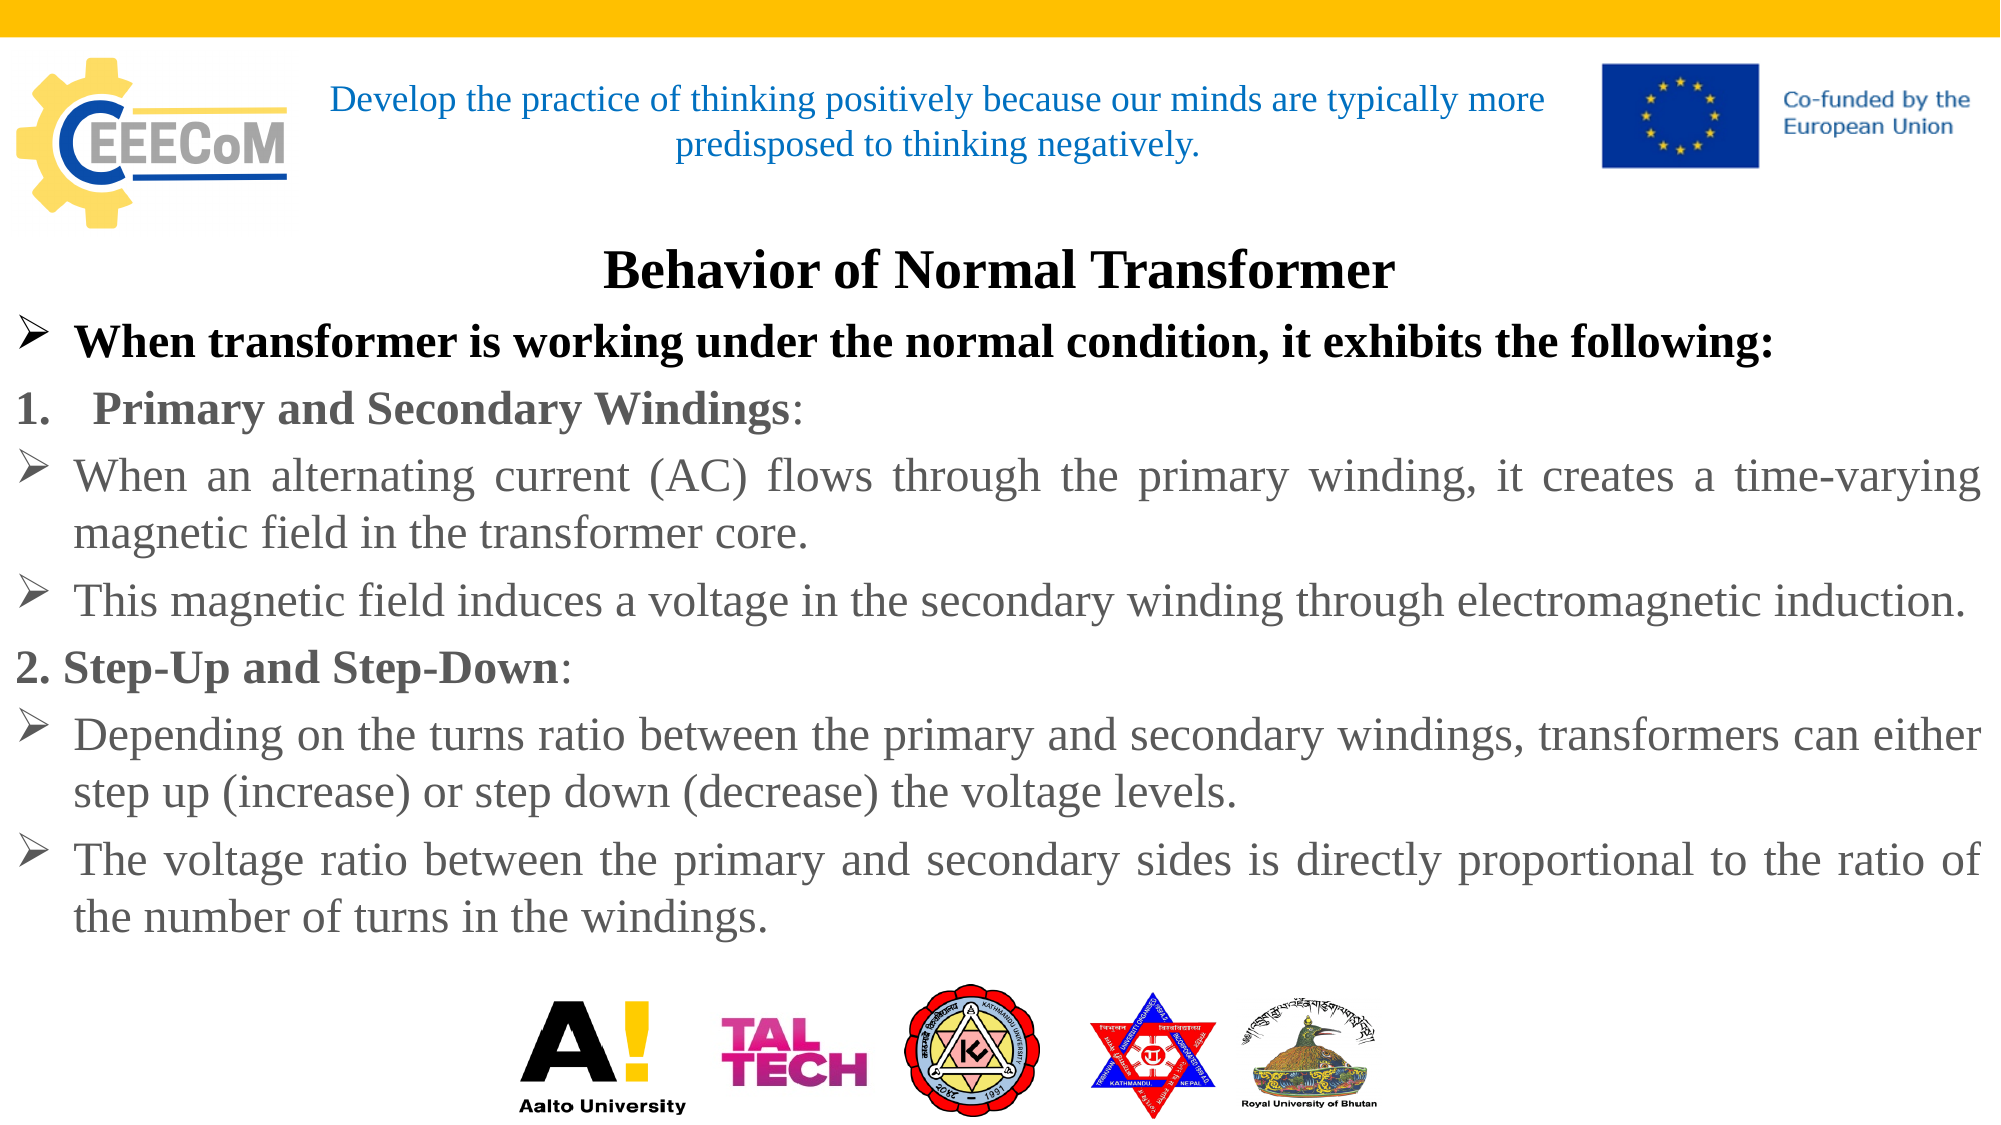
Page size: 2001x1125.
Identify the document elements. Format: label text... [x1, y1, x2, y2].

list Behavior of Normal Transformer When transformer is working under the normal condition, it exhibits the following: Primary and Secondary Windings: When an alternating current (AC) flows through the primary winding, it creates a time-varying magnetic field in the transformer core. This magnetic field induces a voltage in the secondary winding through electromagnetic induction. 2. Step-Up and Step-Down: Depending on the turns ratio between the primary and secondary windings, transformers can either step up (increase) or step down (decrease) the voltage levels. The voltage ratio between the primary and secondary sides is directly proportional to the ratio of the number of turns in the windings. [0, 224, 2000, 975]
picture [1595, 46, 2000, 181]
picture [512, 984, 1382, 1125]
title Develop the practice of thinking positively because our minds are typically more predisposed to thinking negatively. [312, 37, 1565, 201]
picture [11, 50, 299, 224]
